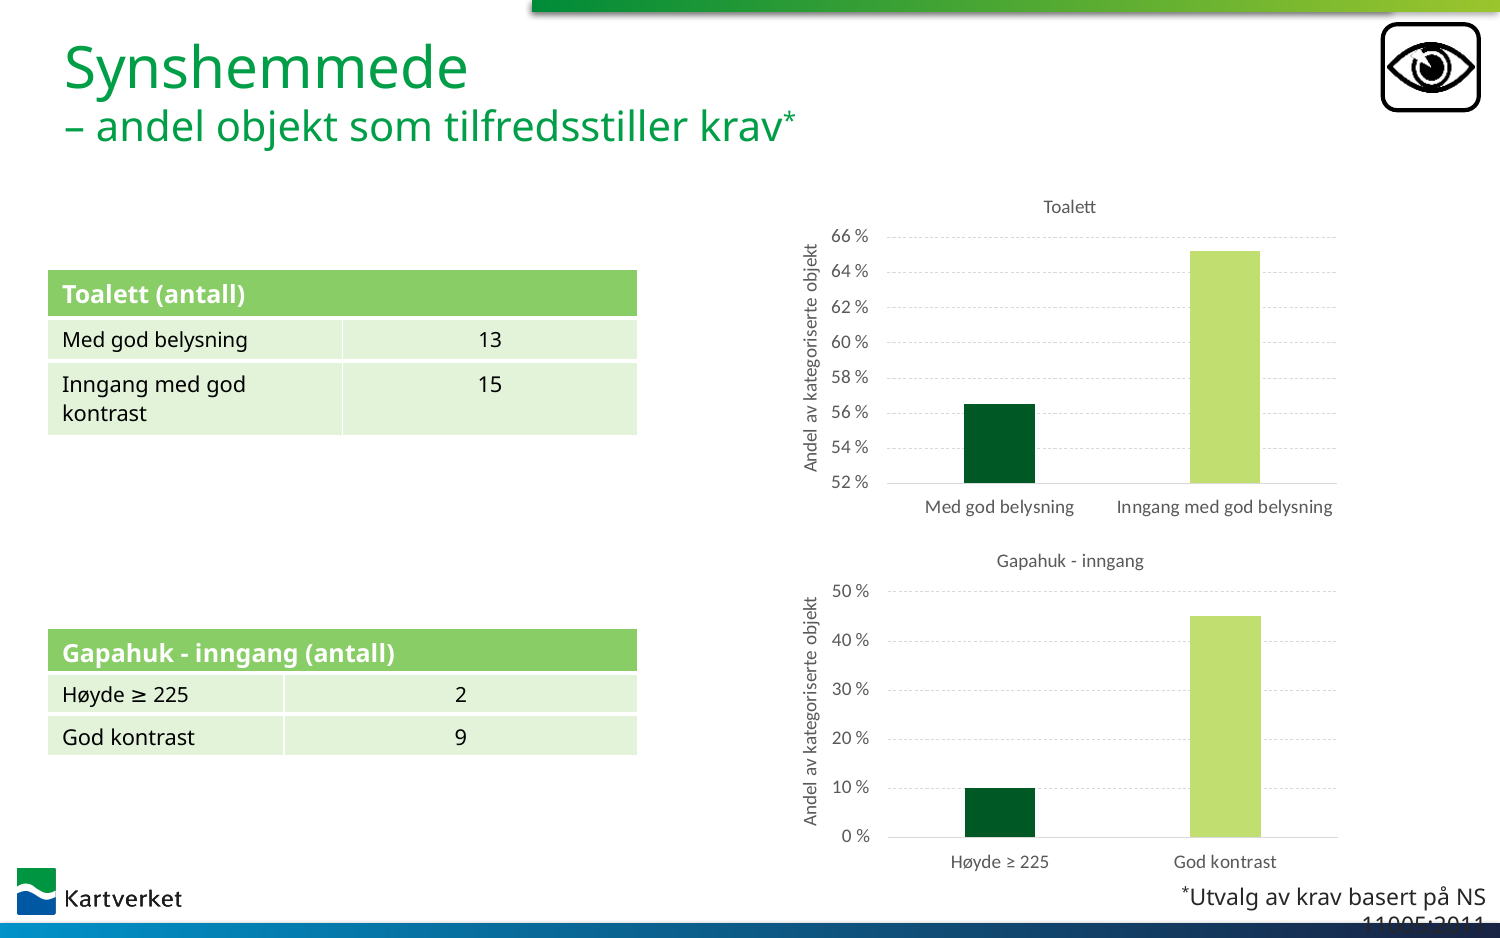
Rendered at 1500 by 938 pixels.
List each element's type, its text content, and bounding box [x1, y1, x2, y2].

table_cell 9 [285, 716, 637, 755]
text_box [1382, 24, 1480, 111]
table_cell 15 [343, 363, 637, 435]
table_cell Med god belysning [48, 320, 342, 359]
table_cell 13 [343, 320, 637, 359]
table_cell Inngang med god kontrast [48, 363, 342, 435]
picture [791, 187, 1348, 526]
table_cell God kontrast [48, 716, 283, 755]
table_header Gapahuk - inngang (antall) [48, 629, 637, 671]
text_box Synshemmede – andel objekt som tilfredsstiller krav* [49, 24, 1431, 158]
picture [791, 541, 1349, 880]
text_box *Utvalg av krav basert på NS 11005:2011 [1068, 873, 1500, 938]
table_header Toalett (antall) [48, 270, 637, 316]
table_cell Høyde ≥ 225 [48, 675, 283, 712]
table_cell 2 [285, 675, 637, 712]
